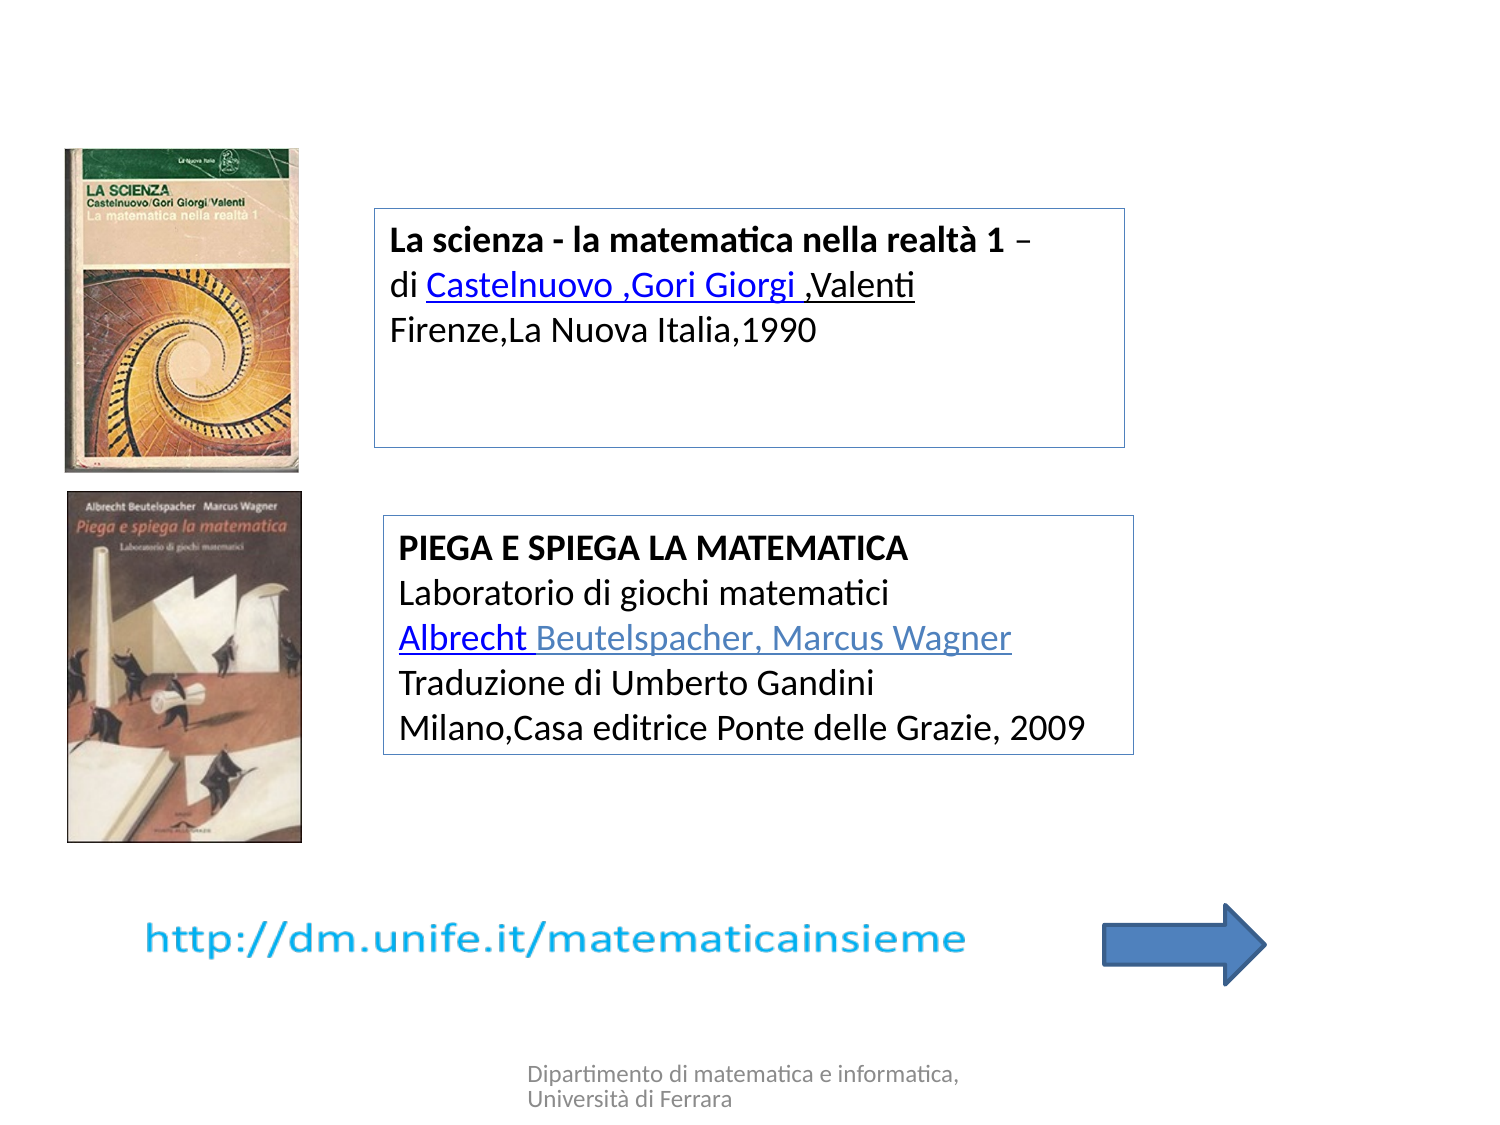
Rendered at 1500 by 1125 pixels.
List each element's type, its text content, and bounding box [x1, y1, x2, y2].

picture [111, 900, 999, 988]
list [64, 148, 300, 473]
text_box [1102, 903, 1267, 987]
text_box La scienza - la matematica nella realtà 1 – di Castelnuovo ,Gori Giorgi ,Valenti Firenze,La Nuova Italia,1990 [374, 208, 1125, 448]
footer Dipartimento di matematica e informatica, Università di Ferrara [512, 1042, 988, 1103]
picture [66, 491, 302, 844]
text_box PIEGA E SPIEGA LA MATEMATICA Laboratorio di giochi matematici Albrecht Beutelspacher, Marcus Wagner Traduzione di Umberto Gandini Milano,Casa editrice Ponte delle Grazie, 2009 [383, 515, 1134, 755]
